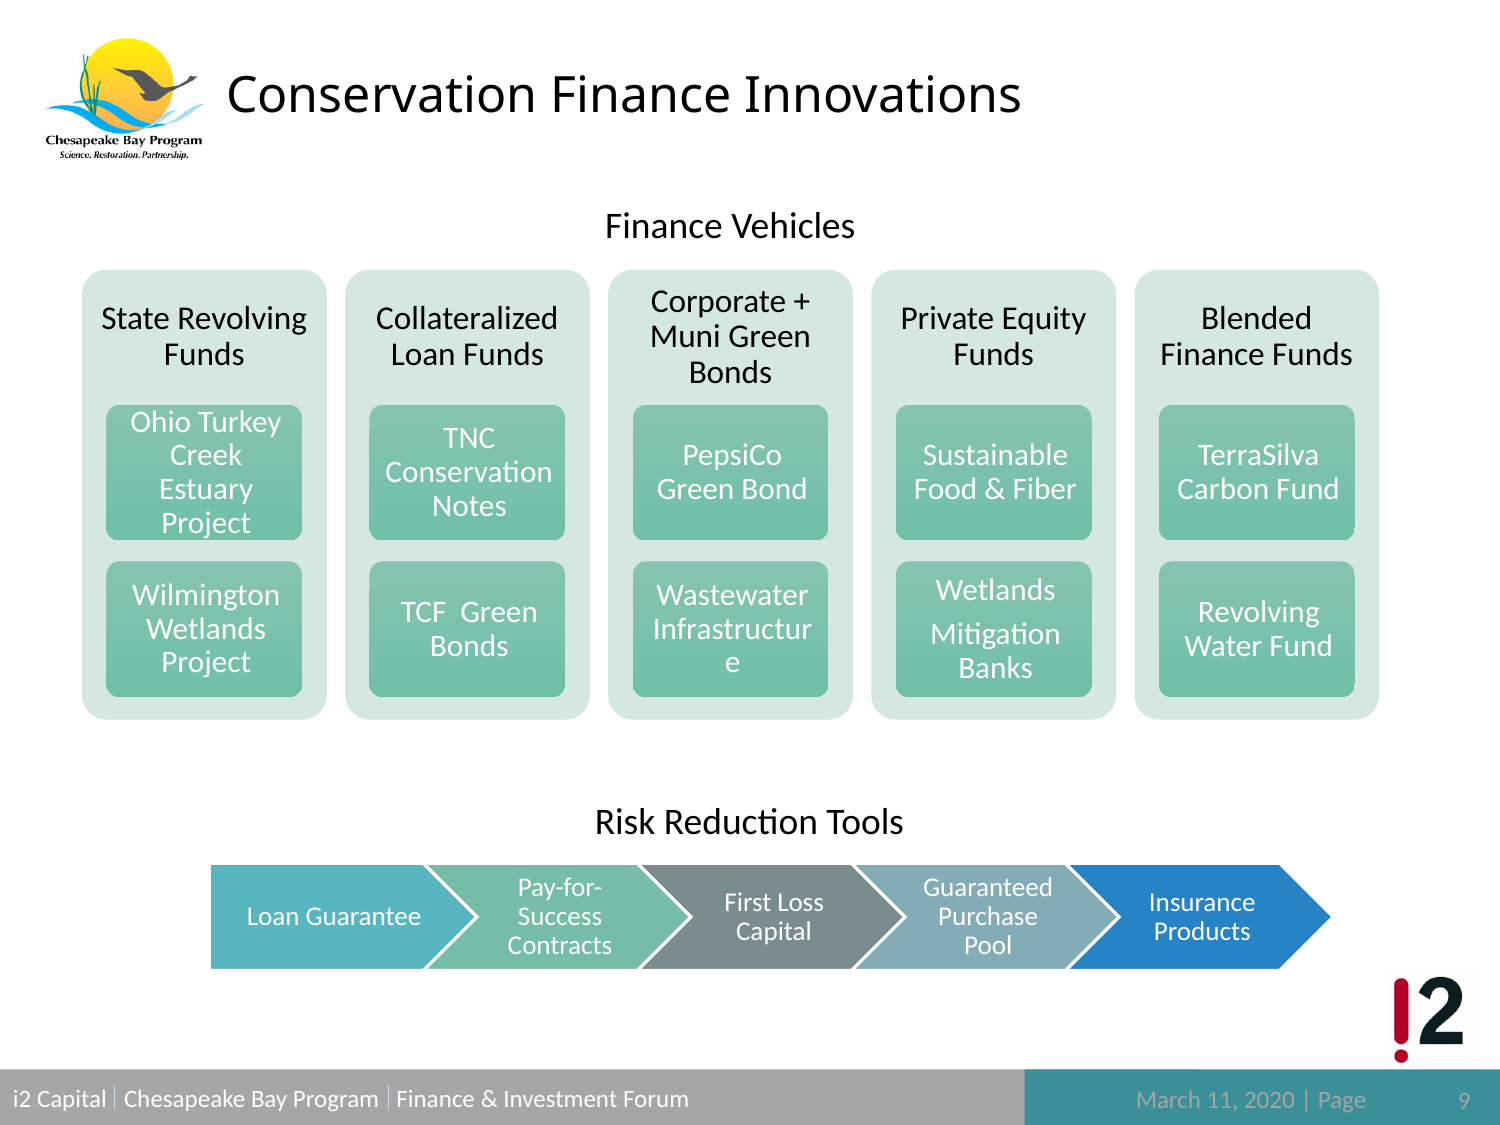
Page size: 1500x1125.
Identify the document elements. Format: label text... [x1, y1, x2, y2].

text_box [209, 672, 1334, 1125]
text_box Finance Vehicles [590, 193, 871, 254]
text_box 9 [1448, 1077, 1473, 1123]
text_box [81, 269, 1380, 720]
picture [1382, 969, 1479, 1066]
title Conservation Finance Innovations [211, 39, 1351, 152]
picture [44, 37, 203, 160]
